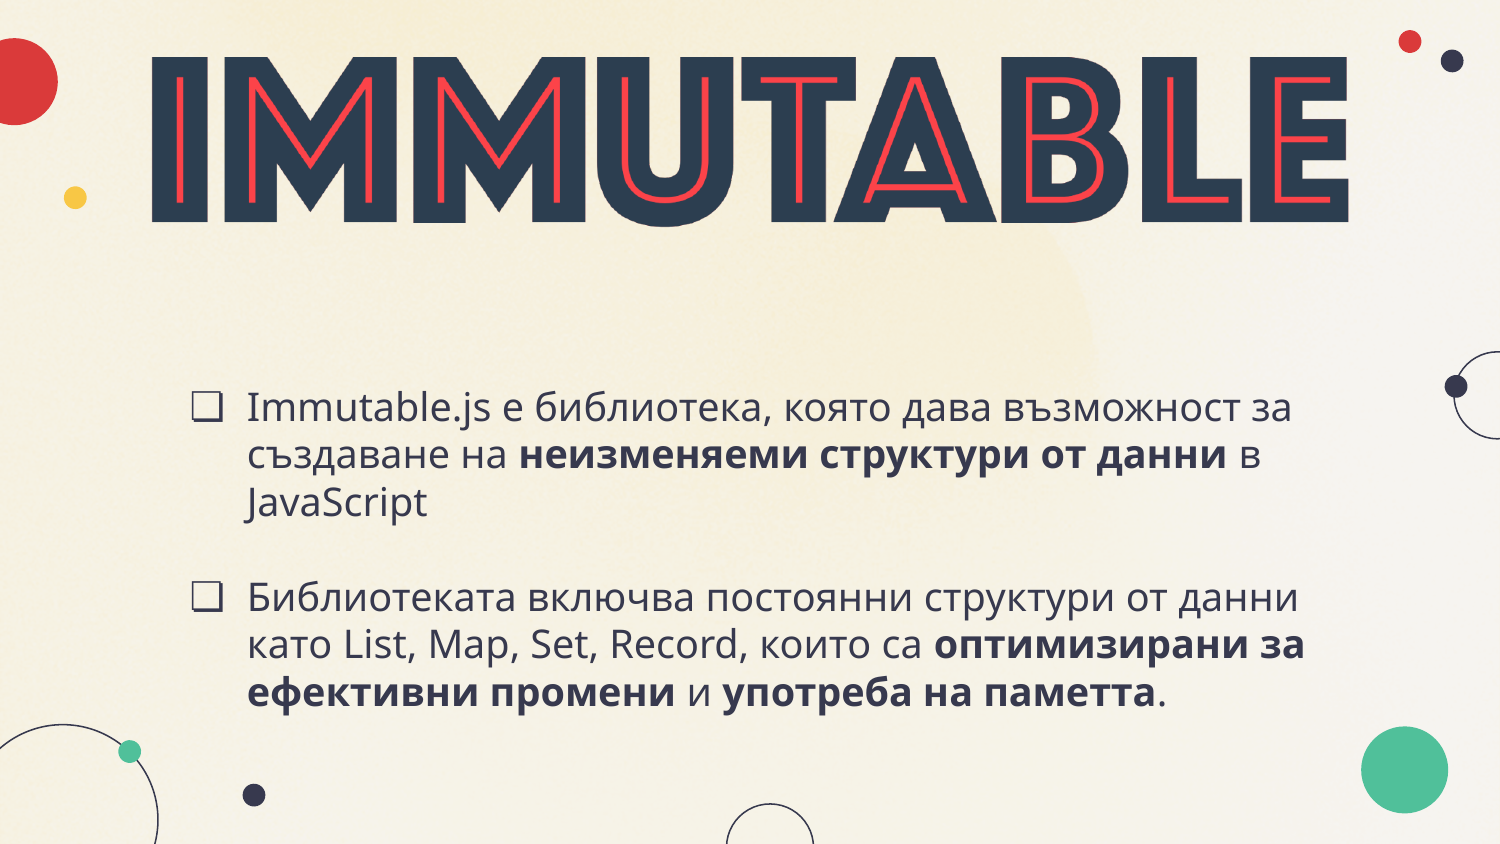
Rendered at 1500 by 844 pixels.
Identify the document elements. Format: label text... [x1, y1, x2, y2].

text_box Immutable.js е библиотека, която дава възможност за създаване на неизменяеми структури от данни в JavaScript Библиотеката включва постоянни структури от данни като List, Map, Set, Record, които са оптимизирани за ефективни промени и употреба на паметта. [156, 366, 1344, 730]
text_box [63, 186, 87, 210]
text_box [118, 740, 142, 763]
text_box [1444, 375, 1468, 398]
text_box [1454, 351, 1500, 439]
text_box [1398, 30, 1422, 53]
picture [150, 57, 1350, 229]
text_box [0, 0, 1500, 844]
